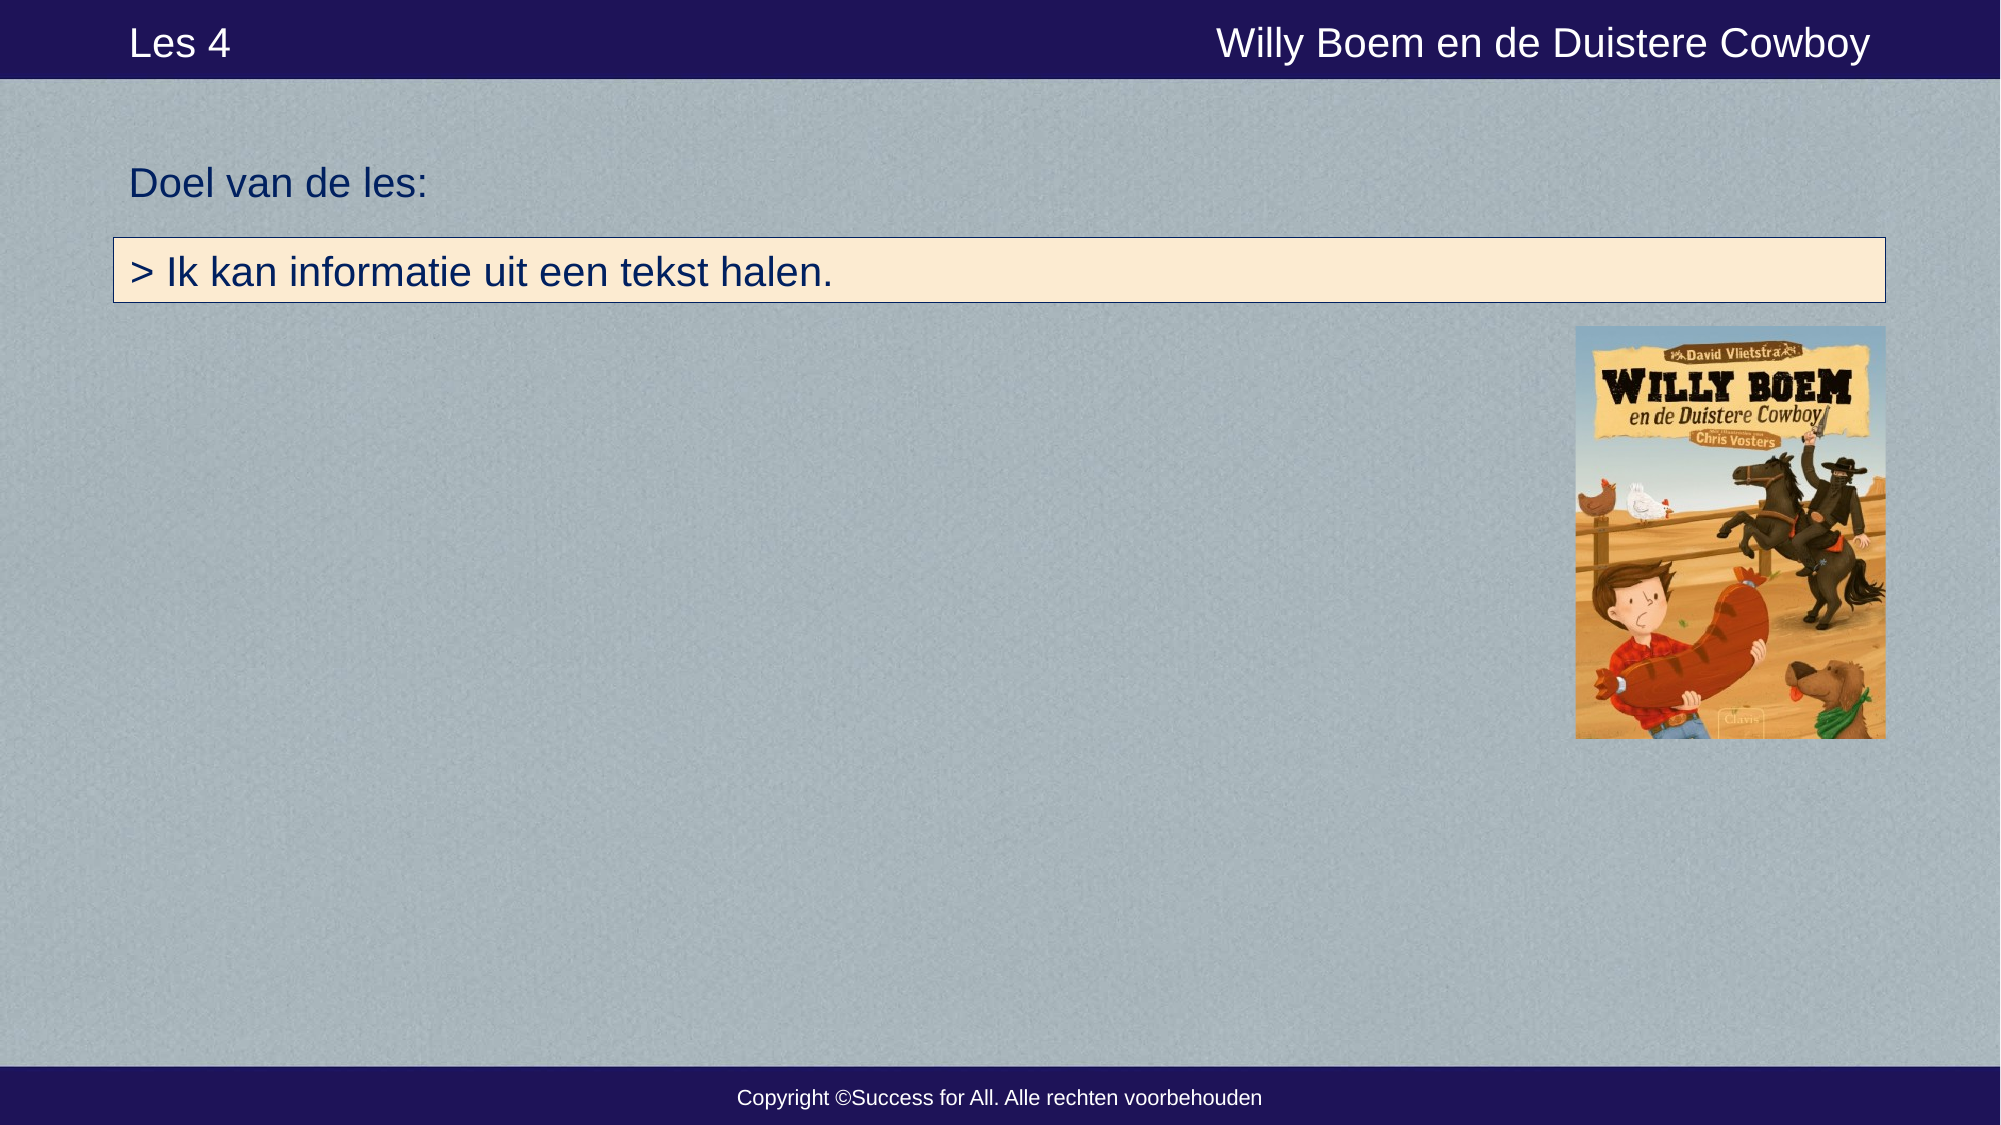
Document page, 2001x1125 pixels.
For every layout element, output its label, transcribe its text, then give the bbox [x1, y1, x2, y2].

text_box Les 4 [114, 8, 354, 73]
text_box Willy Boem en de Duistere Cowboy [999, 8, 1886, 73]
text_box Doel van de les: [113, 148, 1635, 214]
text_box > Ik kan informatie uit een tekst halen. [113, 237, 1886, 303]
picture [0, 0, 2001, 1125]
text_box Copyright ©Success for All. Alle rechten voorbehouden [0, 1076, 2000, 1125]
